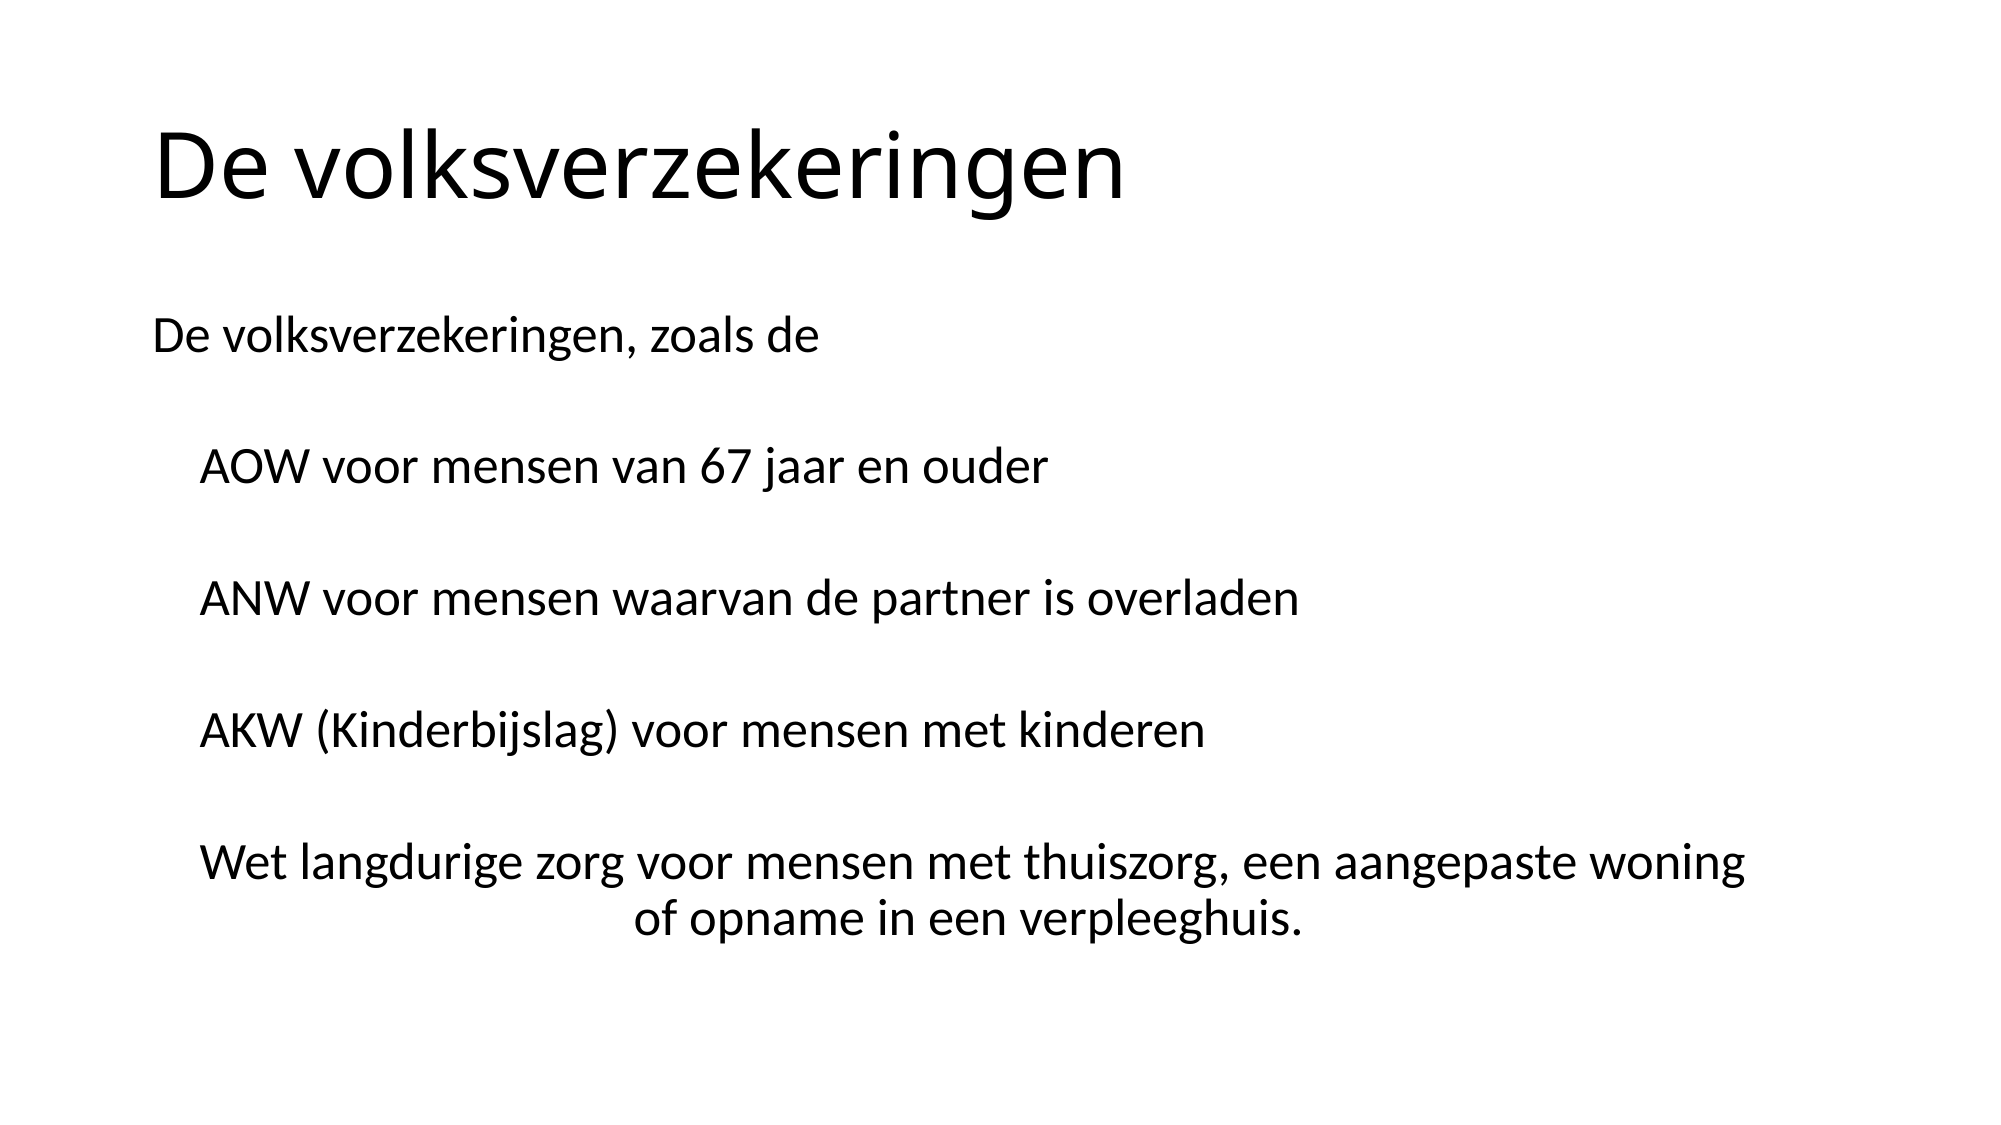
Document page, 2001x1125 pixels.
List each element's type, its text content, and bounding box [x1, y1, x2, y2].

title De volksverzekeringen [137, 59, 1863, 278]
list De volksverzekeringen, zoals de AOW voor mensen van 67 jaar en ouder ANW voor mensen waarvan de partner is overladen AKW (Kinderbijslag) voor mensen met kinderen Wet langdurige zorg voor mensen met thuiszorg, een aangepaste woning of opname in een verpleeghuis. [137, 299, 1863, 1014]
